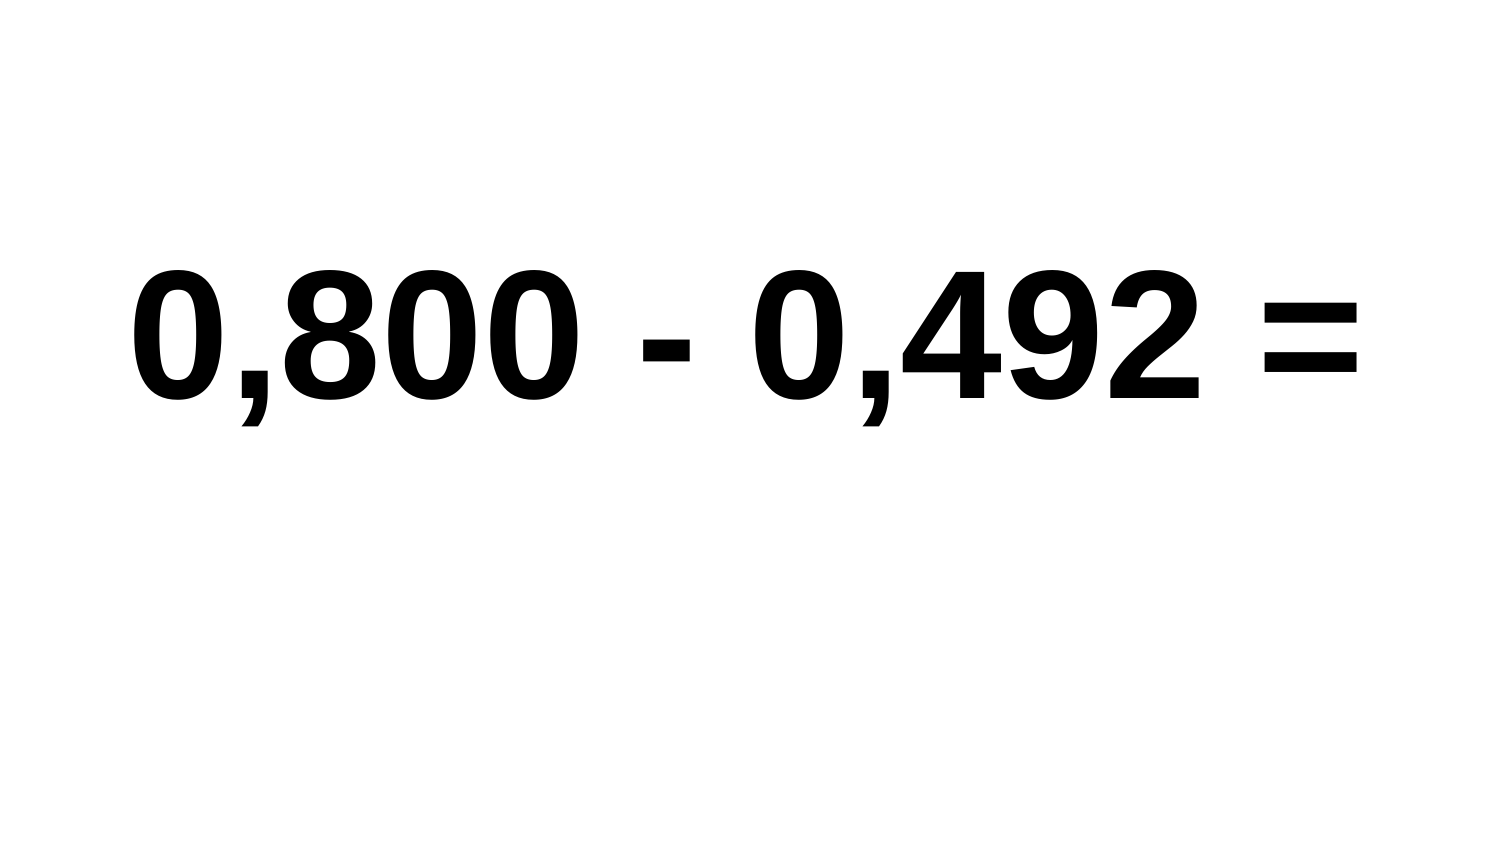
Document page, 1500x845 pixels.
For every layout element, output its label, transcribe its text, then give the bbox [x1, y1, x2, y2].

text_box 0,800 - 0,492 = [112, 259, 1388, 450]
